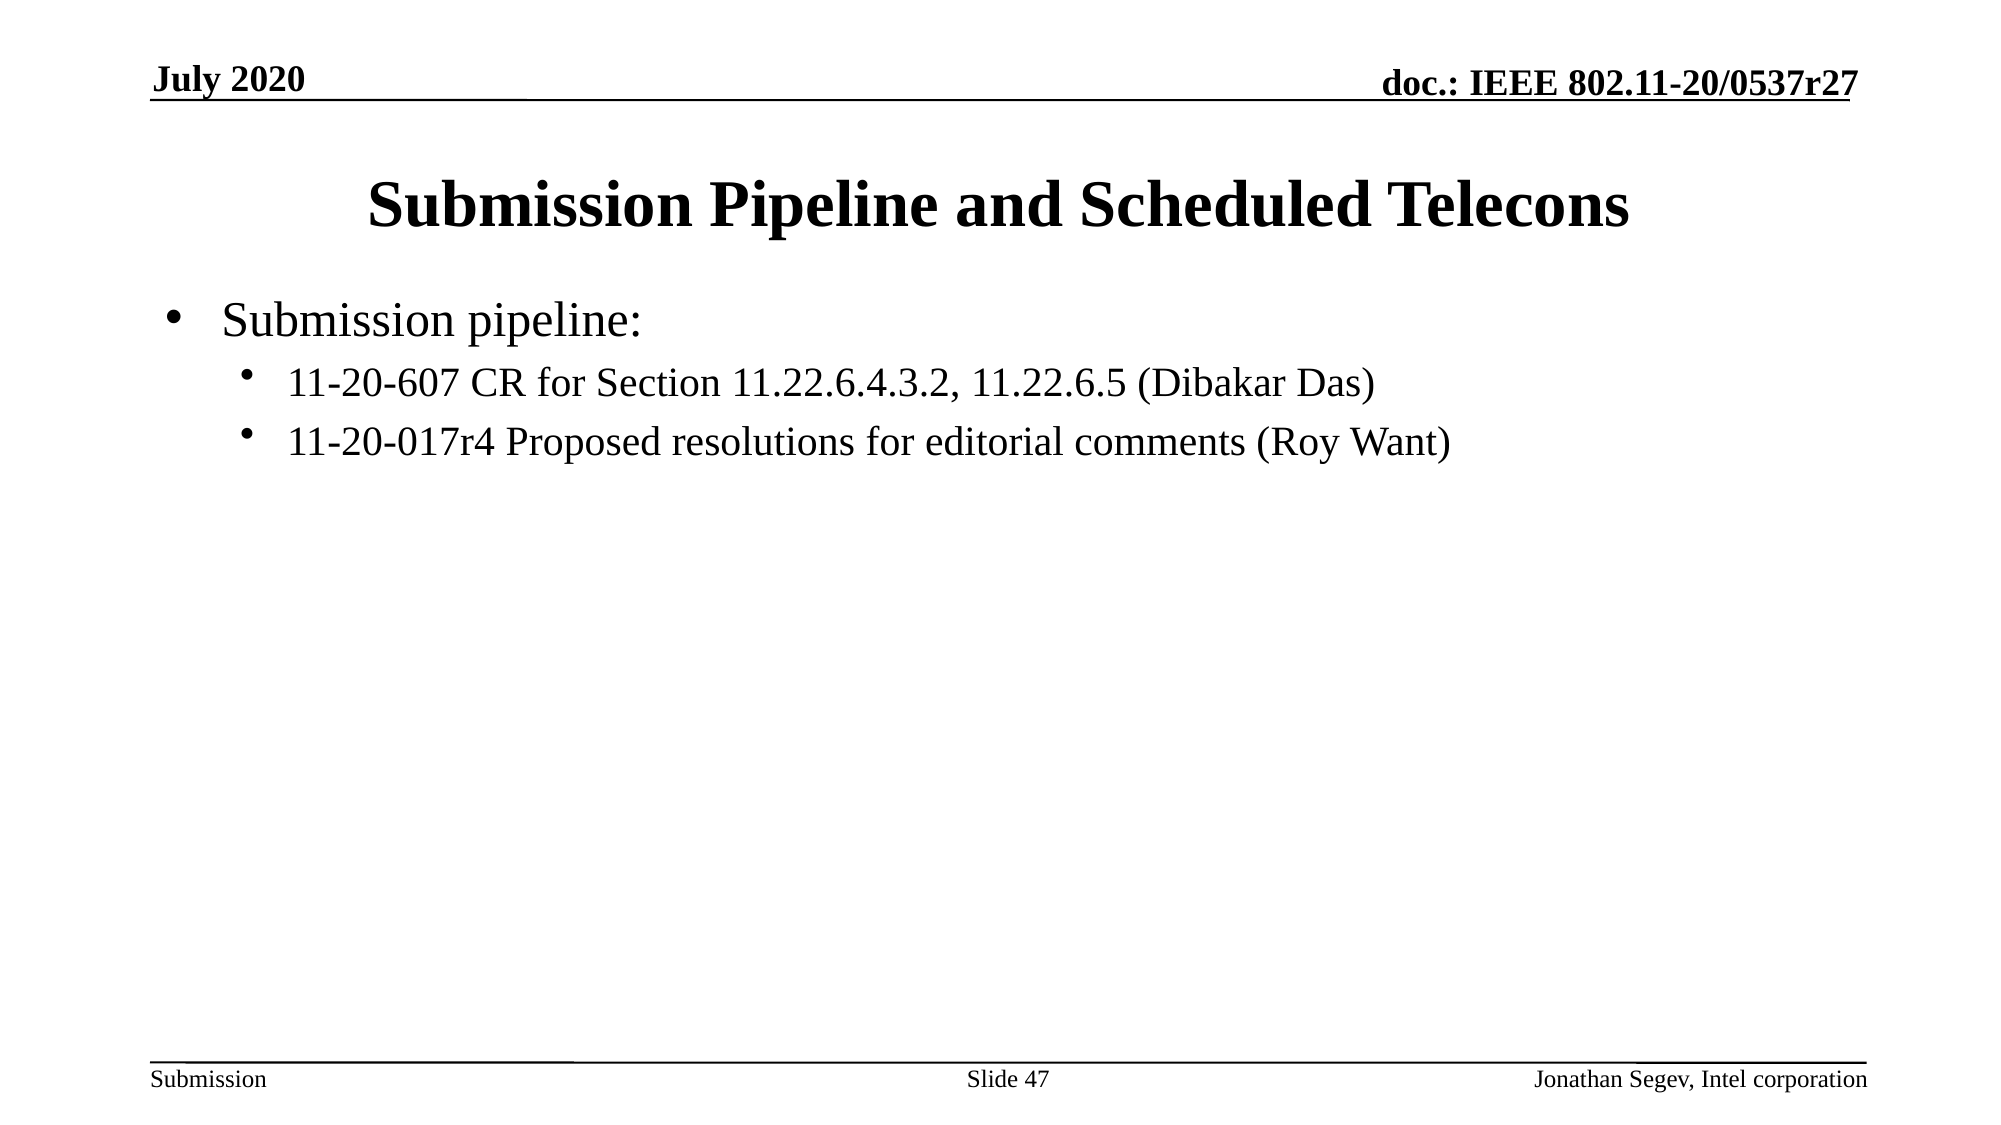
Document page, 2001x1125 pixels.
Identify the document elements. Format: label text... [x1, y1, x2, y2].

footer Jonathan Segev, Intel corporation [1171, 1061, 1869, 1093]
title Submission Pipeline and Scheduled Telecons [149, 112, 1850, 278]
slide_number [152, 54, 563, 100]
list Submission pipeline: 11-20-607 CR for Section 11.22.6.4.3.2, 11.22.6.5 (Dibakar Das) 11-20-017r4 Proposed resolutions for editorial comments (Roy Want) [149, 278, 1850, 670]
slide_number Slide 47 [950, 1061, 1067, 1123]
